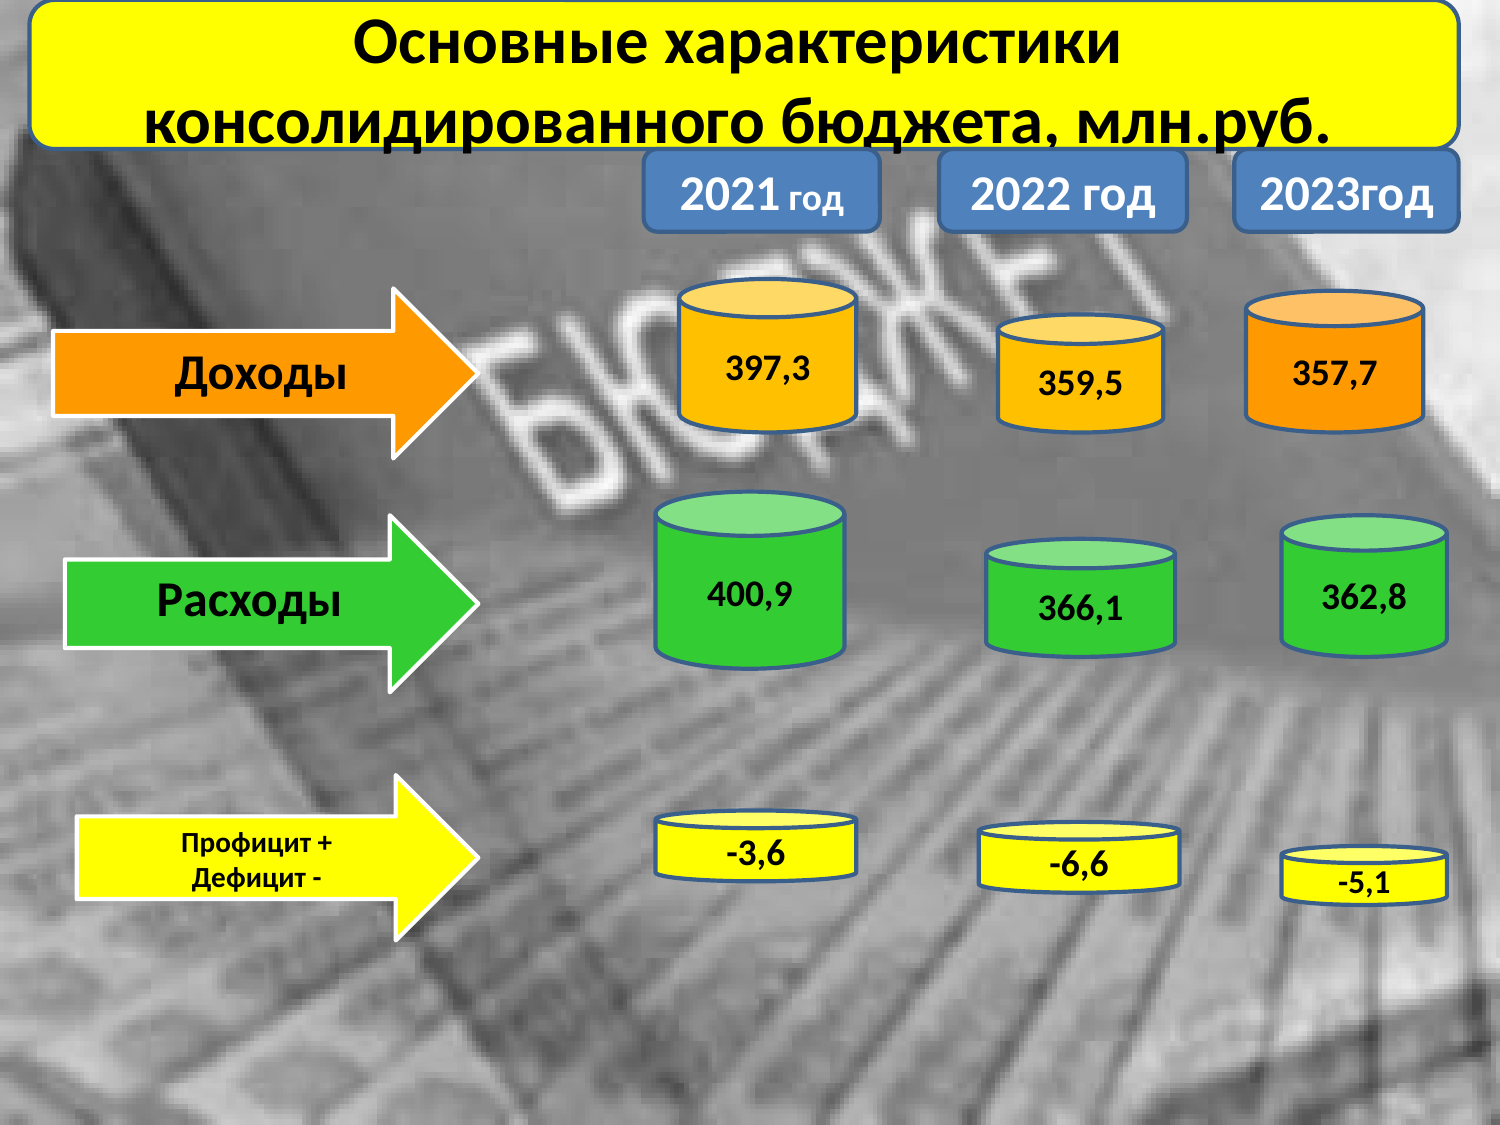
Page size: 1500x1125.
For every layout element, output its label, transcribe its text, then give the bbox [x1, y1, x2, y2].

text_box 357,7 [1243, 288, 1426, 435]
text_box -5,1 [1279, 843, 1449, 908]
text_box 2023год [1232, 146, 1461, 234]
text_box Профицит + Дефицит - [74, 773, 481, 943]
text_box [52, 266, 479, 480]
text_box 366,1 [984, 536, 1178, 660]
text_box [1424, 0, 1461, 147]
text_box 2022 год [936, 146, 1190, 234]
text_box 397,3 [676, 276, 859, 435]
text_box 359,5 [995, 312, 1166, 435]
text_box [27, 0, 53, 152]
text_box -6,6 [976, 819, 1182, 895]
text_box Расходы [62, 513, 481, 695]
text_box -3,6 [653, 808, 859, 884]
text_box Основные характеристики консолидированного бюджета, млн.руб. [53, 0, 1424, 165]
text_box [0, 0, 1500, 1125]
text_box 362,8 [1279, 513, 1449, 660]
text_box 2021 год [641, 146, 882, 234]
text_box 400,9 [653, 489, 847, 671]
